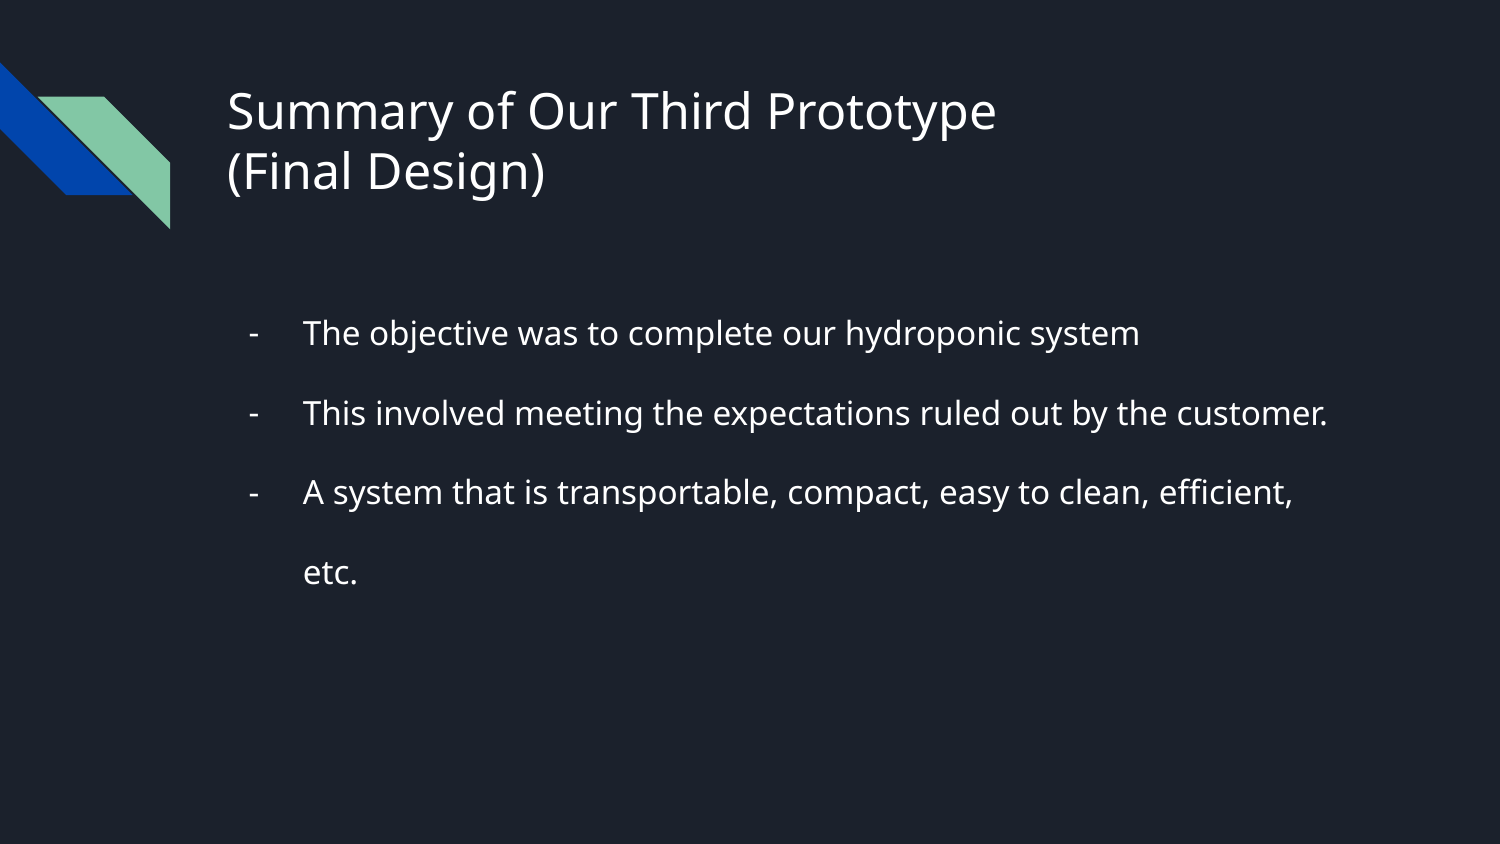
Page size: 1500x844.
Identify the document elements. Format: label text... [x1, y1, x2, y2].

title Summary of Our Third Prototype (Final Design) [212, 64, 1368, 215]
list The objective was to complete our hydroponic system This involved meeting the expectations ruled out by the customer. A system that is transportable, compact, easy to clean, efficient, etc. [212, 257, 1368, 735]
